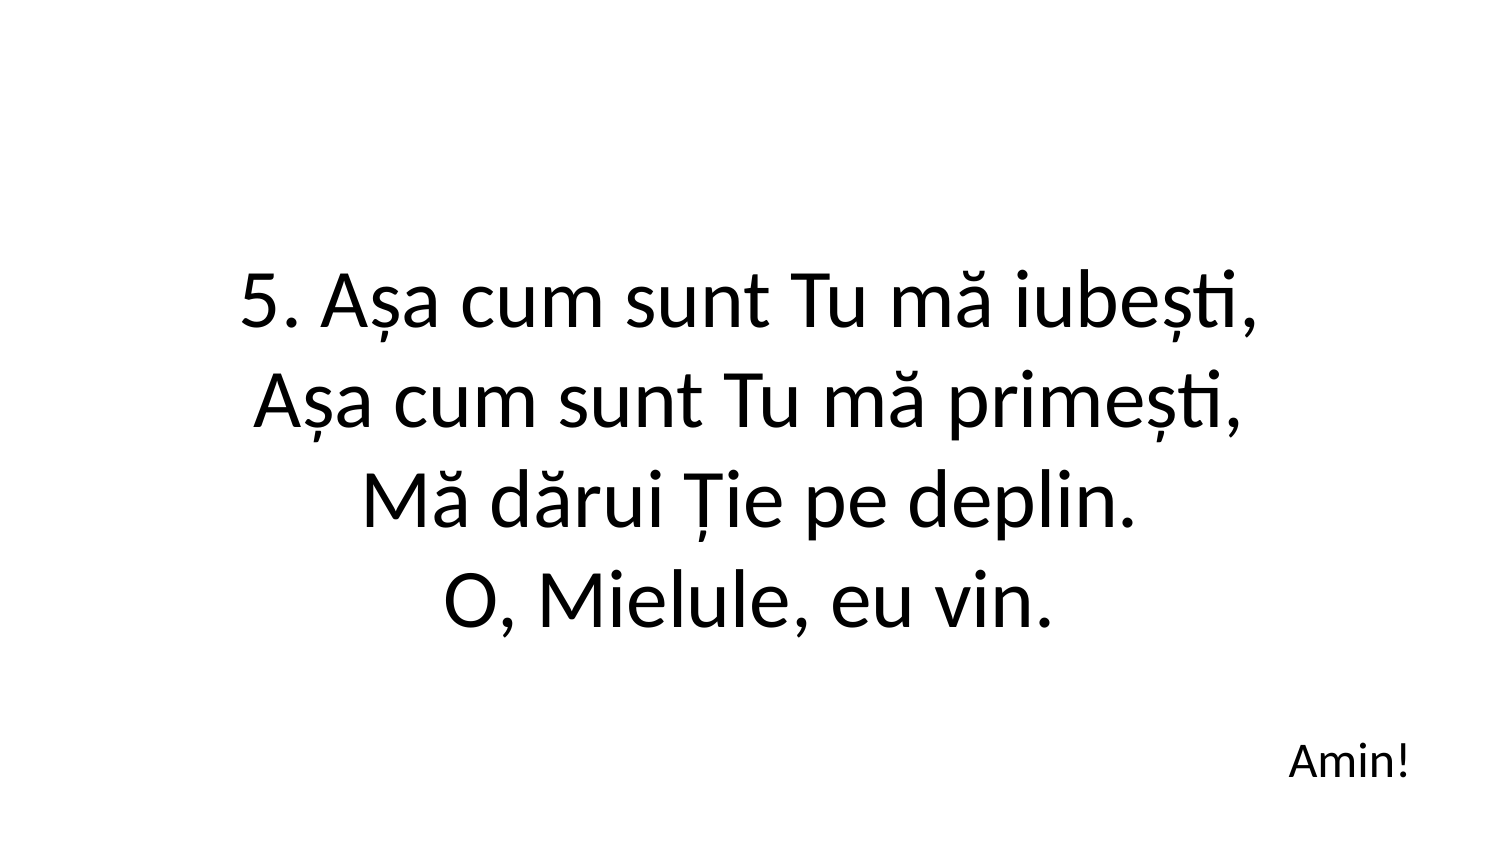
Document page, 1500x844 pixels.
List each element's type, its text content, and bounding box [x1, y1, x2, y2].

text_box Amin! [1273, 674, 1427, 795]
text_box 5. Așa cum sunt Tu mă iubești, Așa cum sunt Tu mă primești, Mă dărui Ție pe deplin. O, Mielule, eu vin. [224, 192, 1276, 652]
